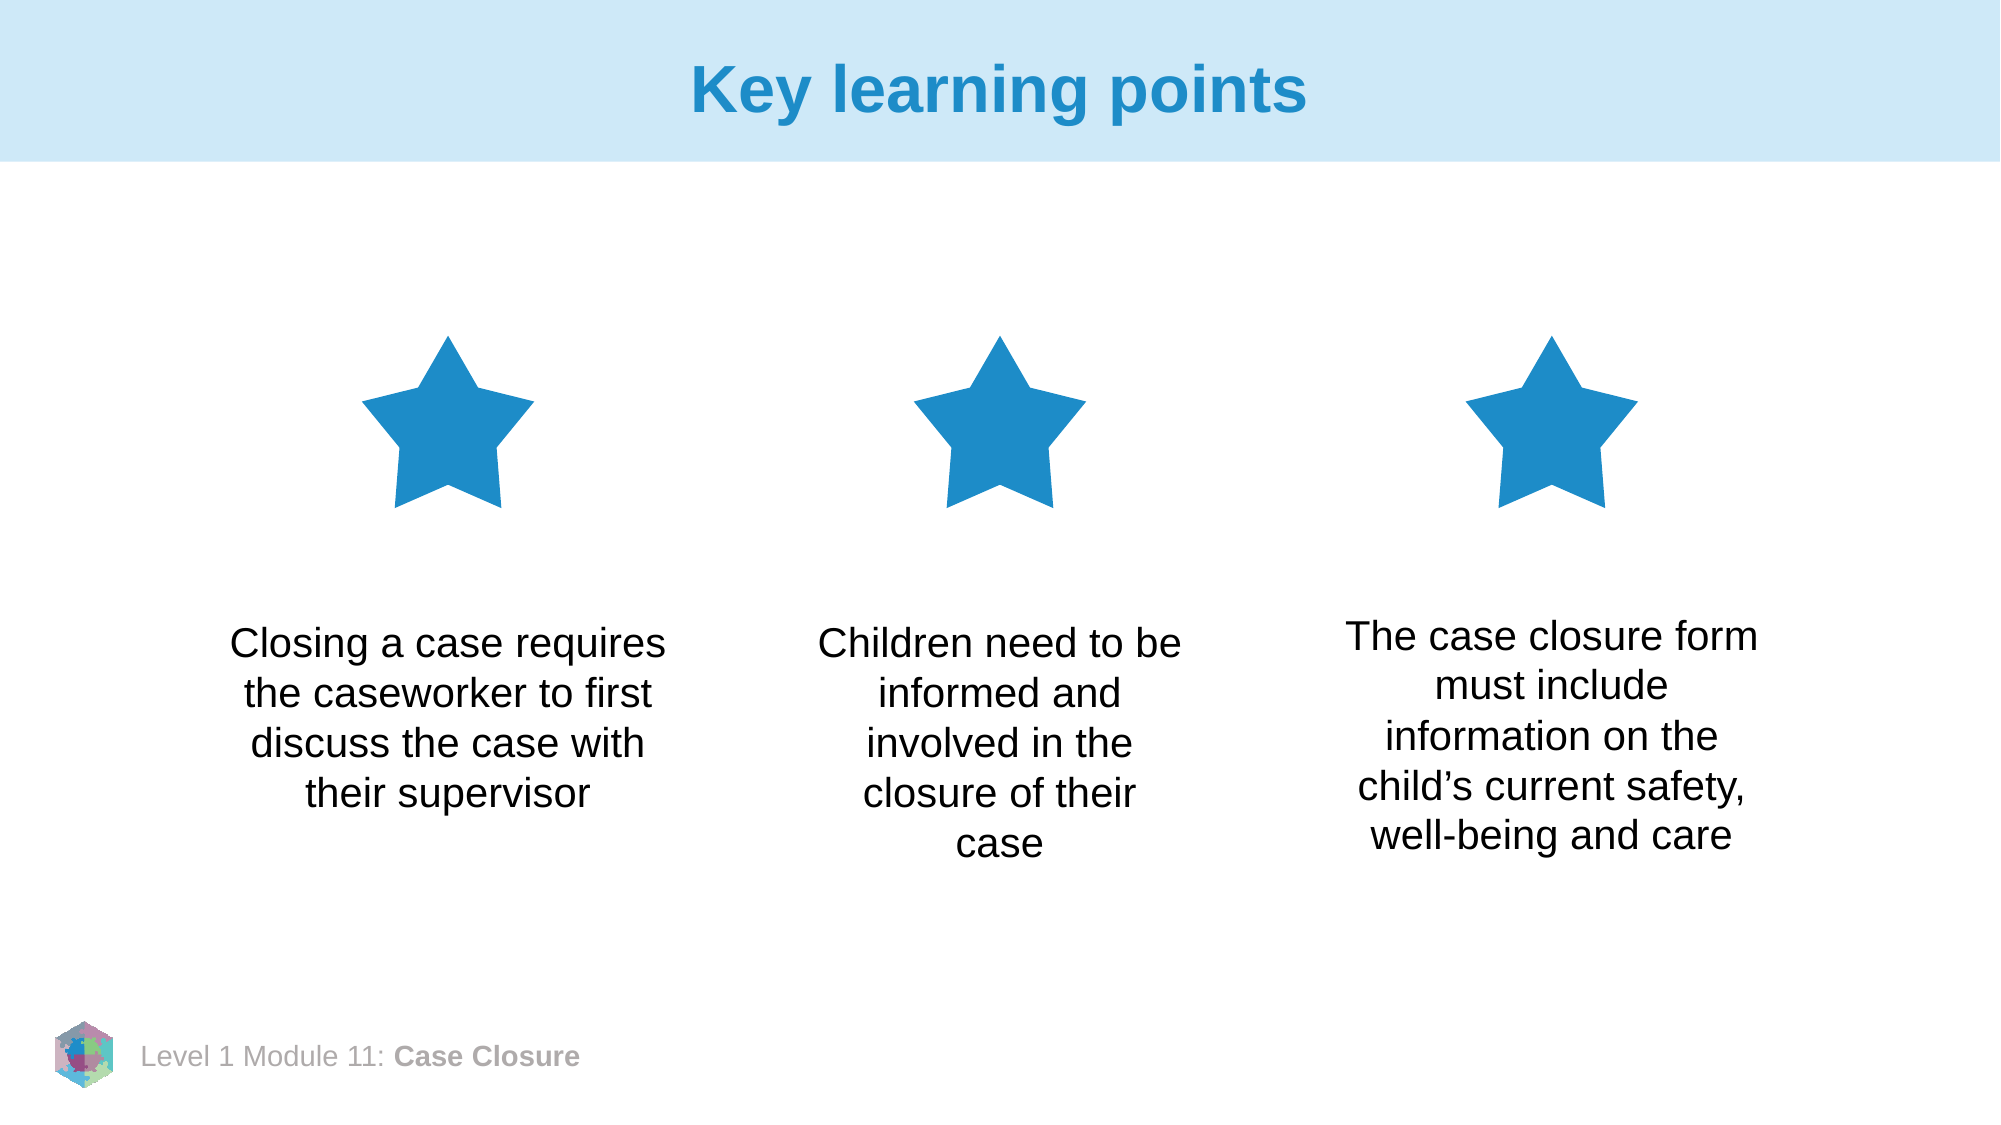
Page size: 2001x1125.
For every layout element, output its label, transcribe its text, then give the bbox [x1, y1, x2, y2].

picture [55, 1021, 113, 1088]
text_box [361, 335, 535, 509]
text_box [1465, 335, 1639, 509]
text_box Closing a case requires the caseworker to first discuss the case with their supervisor [213, 607, 683, 823]
text_box The case closure form must include information on the child’s current safety, well-being and care [1324, 600, 1780, 866]
title Key learning points [137, 19, 1863, 163]
text_box Children need to be informed and involved in the closure of their case [798, 607, 1202, 874]
text_box [913, 335, 1087, 509]
